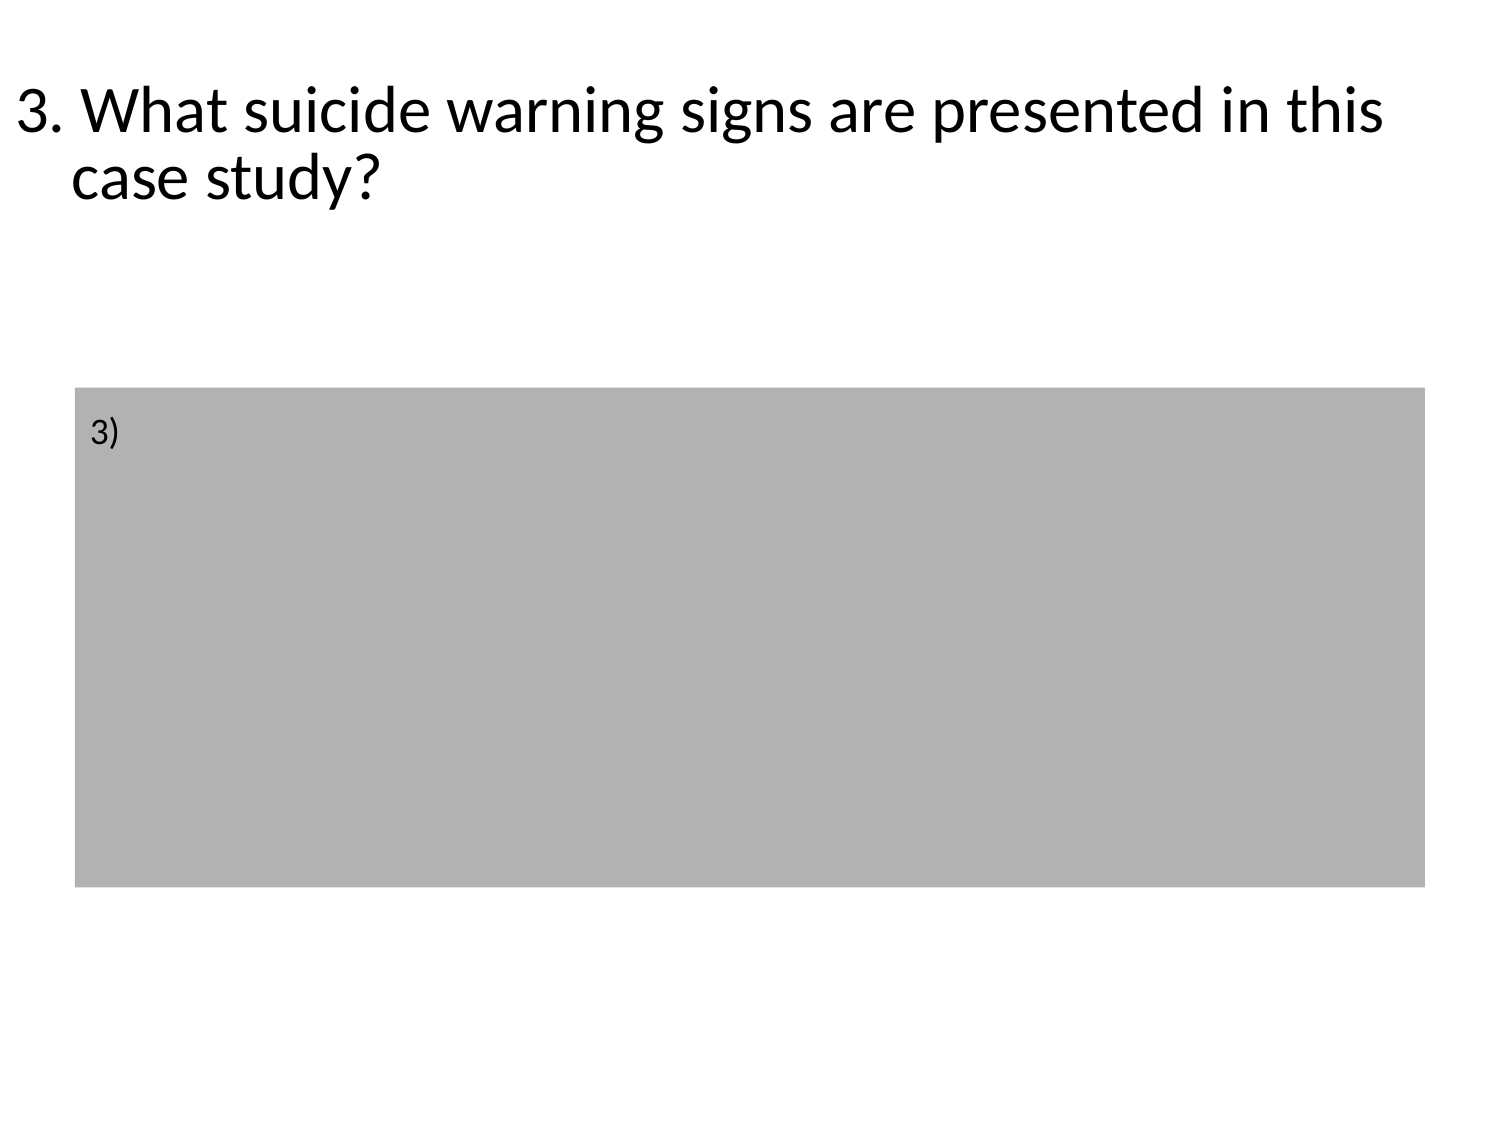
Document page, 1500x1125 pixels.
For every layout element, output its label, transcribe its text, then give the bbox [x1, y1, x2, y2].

list 3. What suicide warning signs are presented in this case study? [0, 75, 1500, 1005]
text_box [73, 385, 1427, 890]
text_box 3) [74, 399, 1413, 460]
